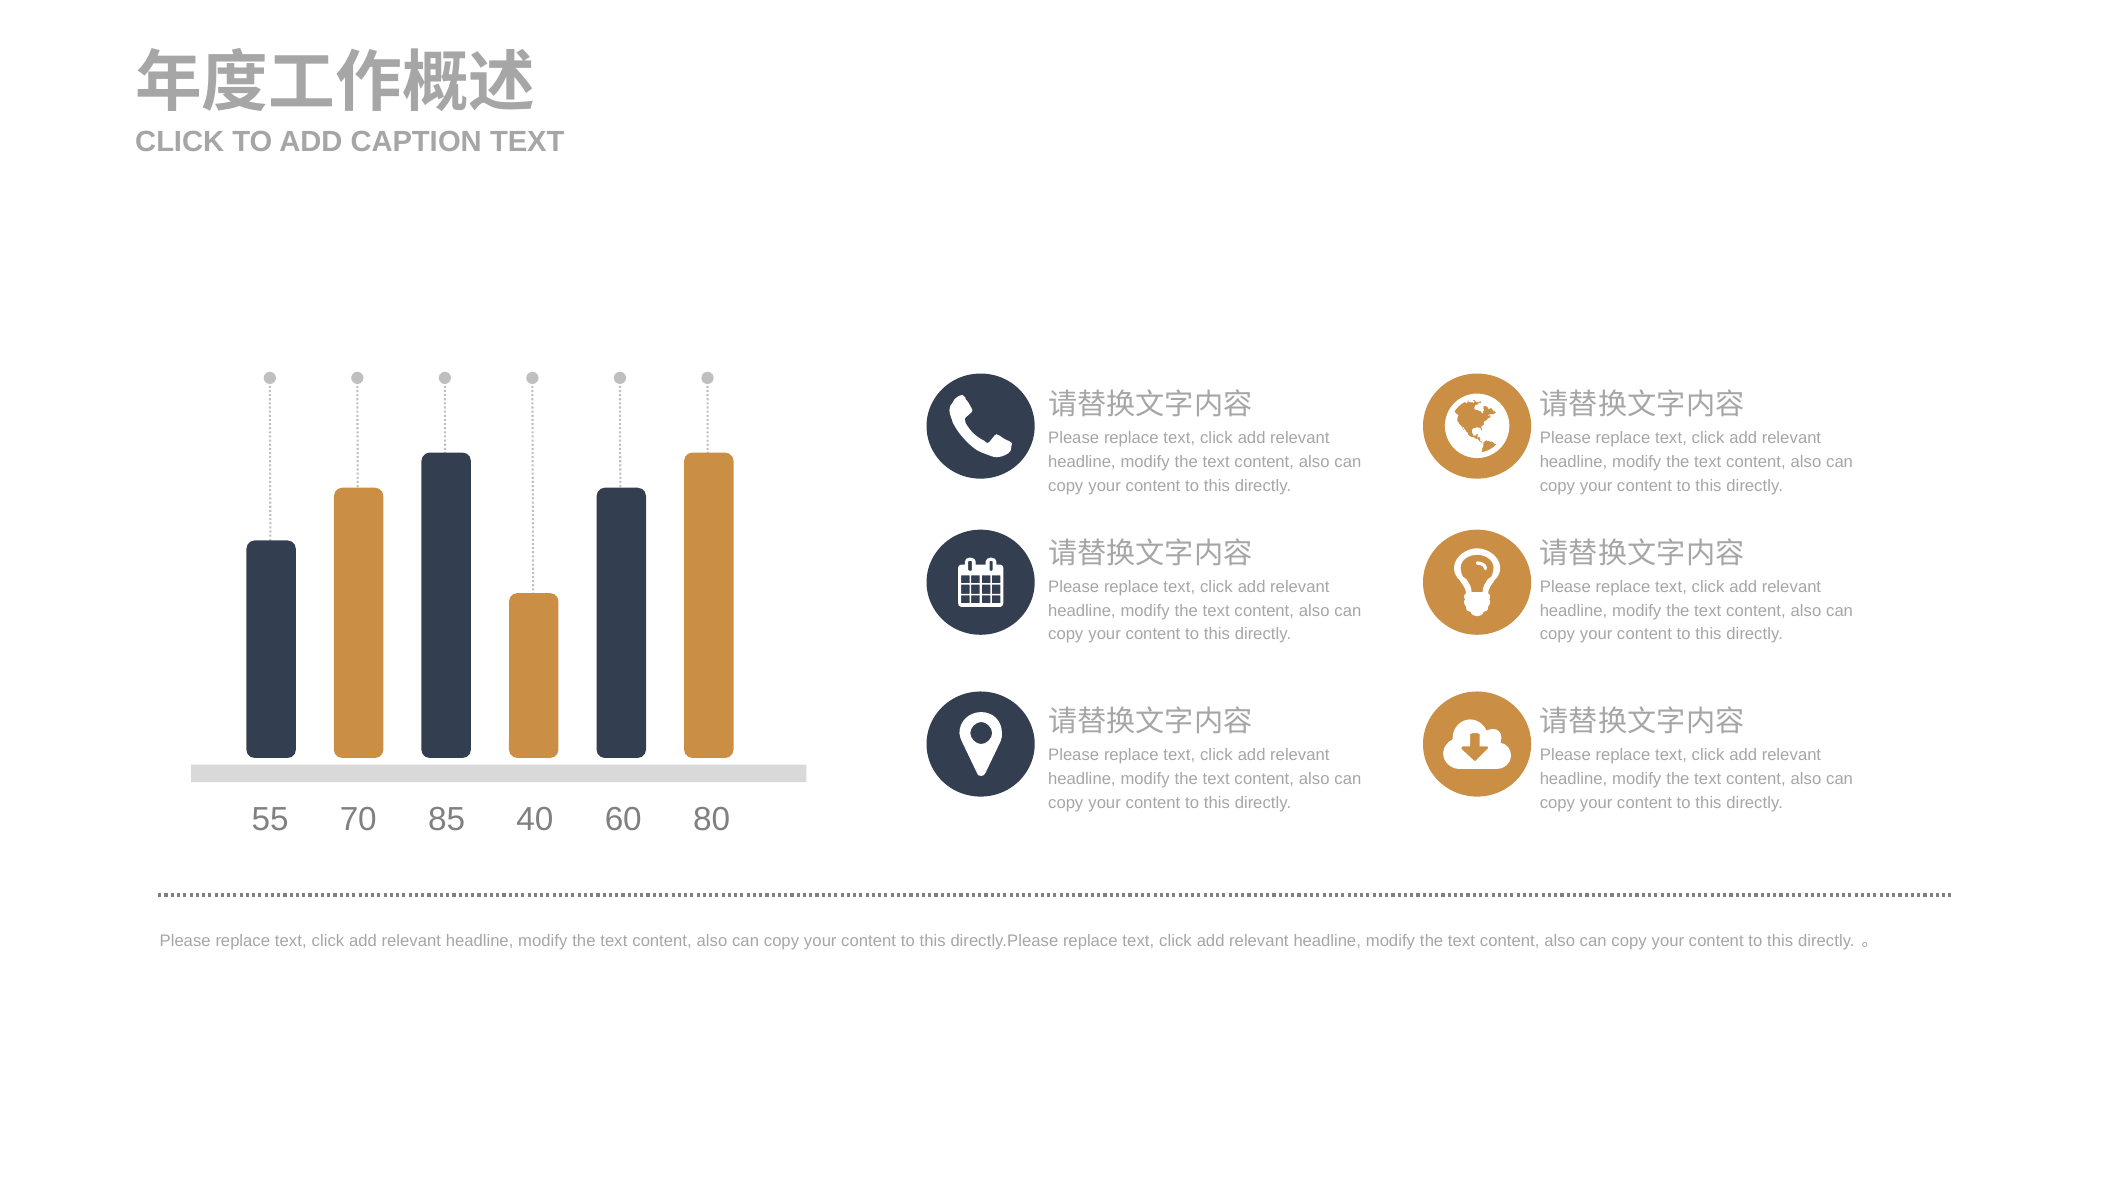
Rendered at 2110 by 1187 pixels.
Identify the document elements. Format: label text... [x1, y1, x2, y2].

text_box 40 [516, 789, 554, 837]
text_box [421, 377, 471, 758]
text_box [246, 377, 296, 758]
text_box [509, 377, 559, 758]
text_box 60 [604, 789, 642, 837]
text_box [1048, 527, 1383, 643]
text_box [333, 377, 384, 758]
text_box 70 [339, 789, 377, 837]
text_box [926, 373, 1035, 479]
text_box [926, 529, 1035, 635]
text_box [190, 763, 807, 783]
text_box 80 [692, 789, 731, 837]
text_box 85 [428, 789, 466, 837]
text_box 年度工作概述 [135, 38, 596, 119]
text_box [1048, 695, 1383, 811]
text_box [1539, 378, 1874, 494]
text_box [684, 377, 734, 758]
text_box CLICK TO ADD CAPTION TEXT [135, 122, 596, 158]
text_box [1539, 695, 1874, 811]
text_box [1048, 378, 1392, 494]
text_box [1422, 373, 1532, 479]
text_box 55 [251, 789, 289, 837]
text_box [1539, 527, 1874, 643]
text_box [596, 377, 646, 758]
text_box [926, 691, 1035, 797]
text_box Please replace text, click add relevant headline, modify the text content, also can copy your content to this directly.Please replace text, click add relevant headline, modify the text content, also can copy your content to this directly.。 [159, 925, 1950, 950]
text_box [1422, 529, 1532, 635]
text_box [1422, 691, 1532, 797]
